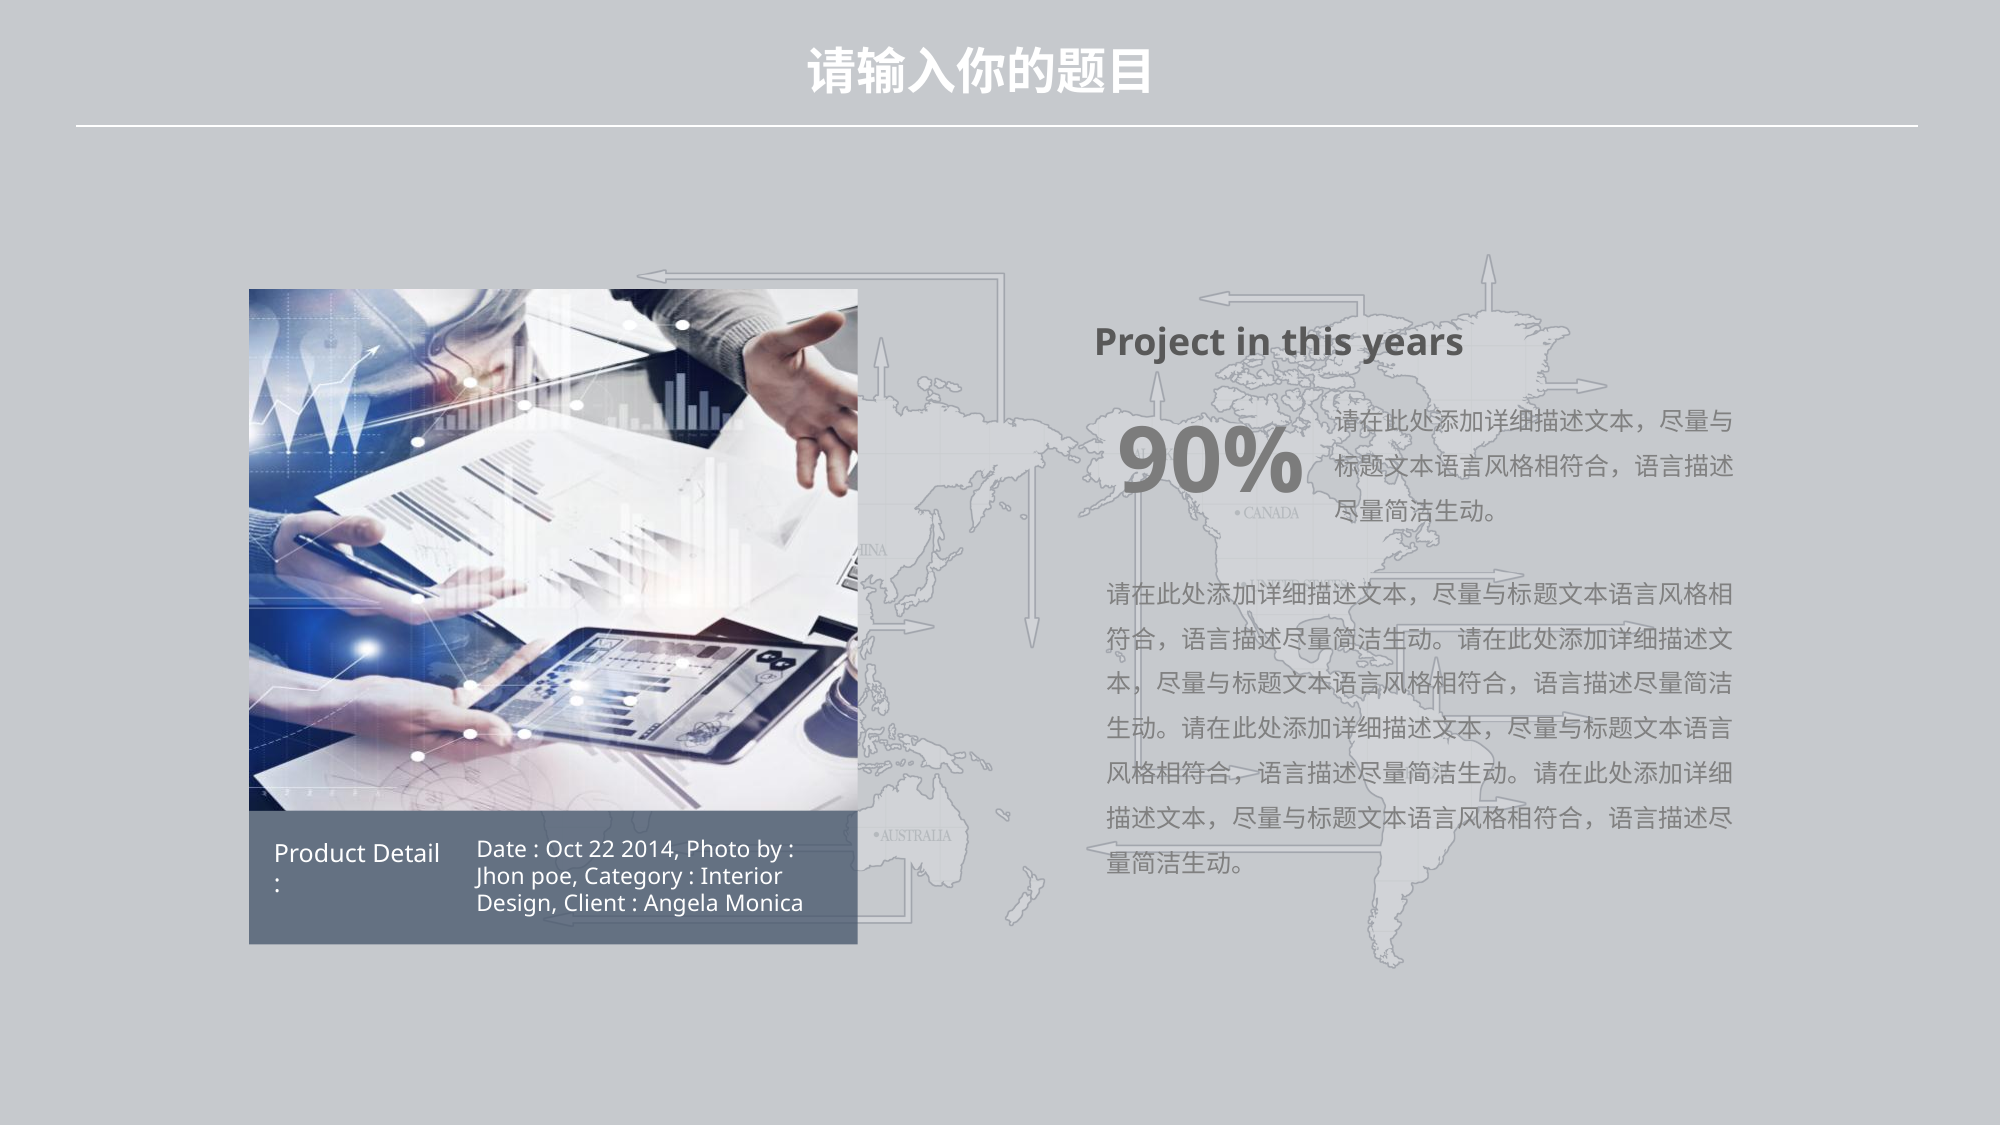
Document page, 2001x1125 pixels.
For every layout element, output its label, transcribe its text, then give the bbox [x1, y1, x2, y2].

text_box Project in this years [1078, 310, 1480, 371]
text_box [1091, 383, 1750, 890]
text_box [249, 289, 858, 945]
